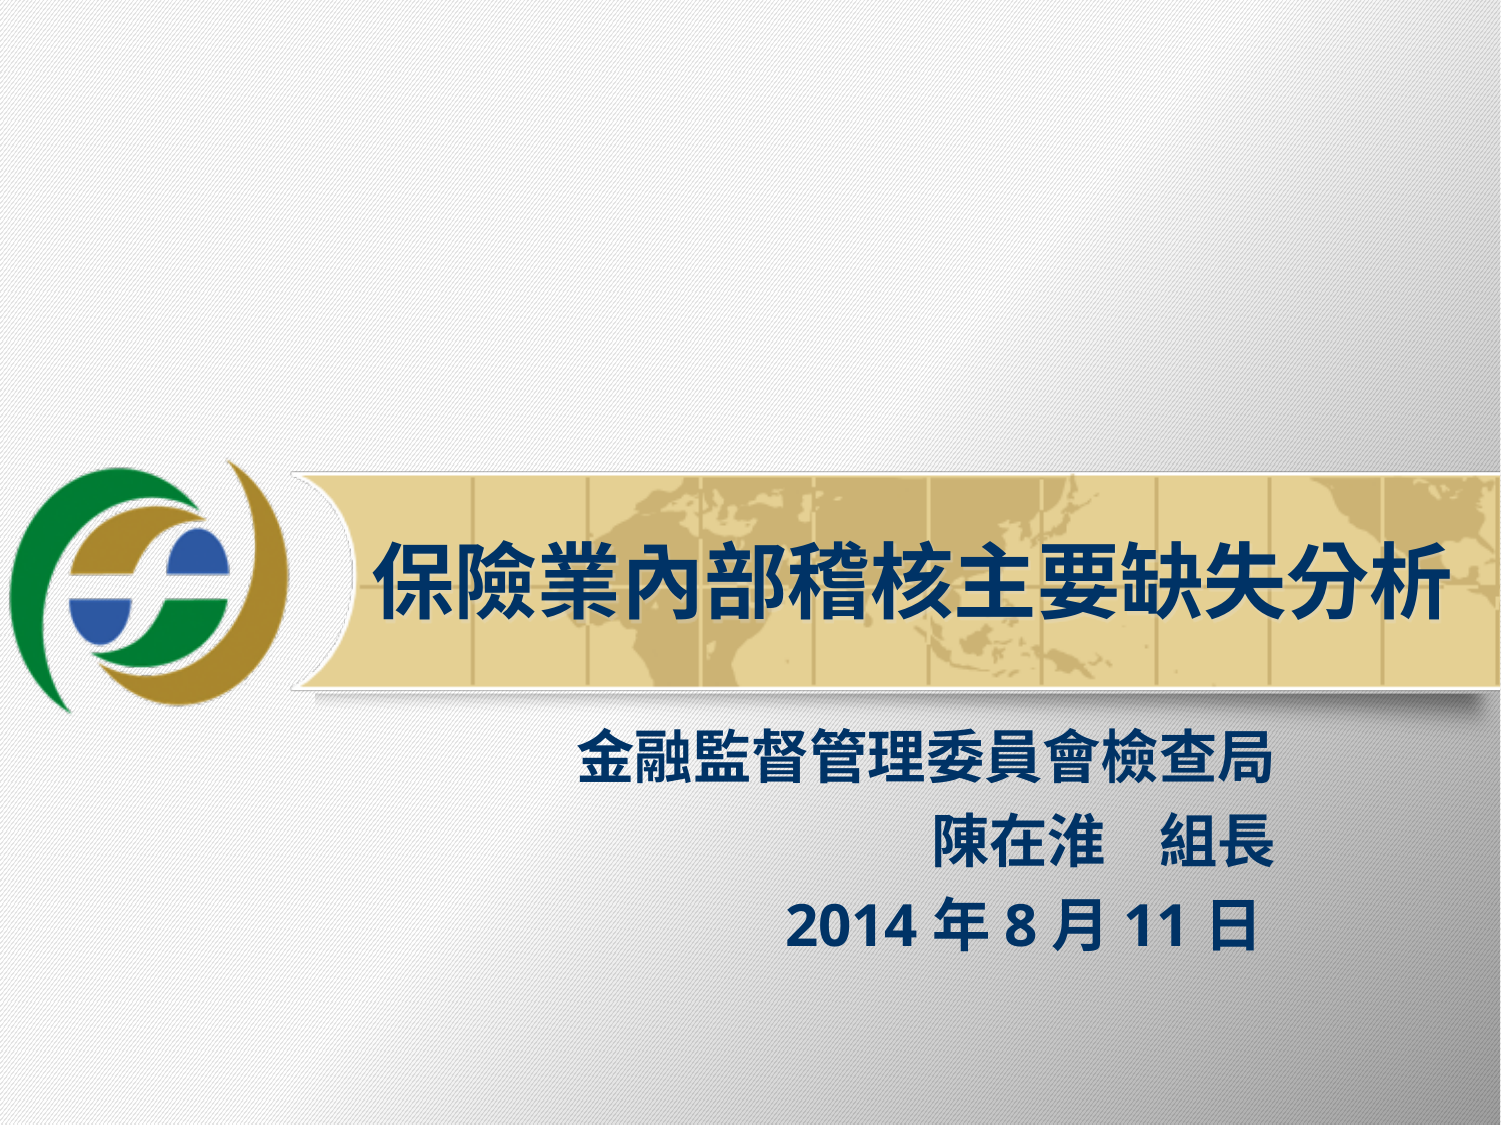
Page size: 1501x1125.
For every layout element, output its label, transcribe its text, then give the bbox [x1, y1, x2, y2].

subtitle 金融監督管理委員會檢查局 陳在淮 組長 2014年8月11日 [296, 720, 1291, 994]
picture [6, 451, 1501, 743]
text_box 保險業內部稽核主要缺失分析 [356, 468, 1466, 696]
